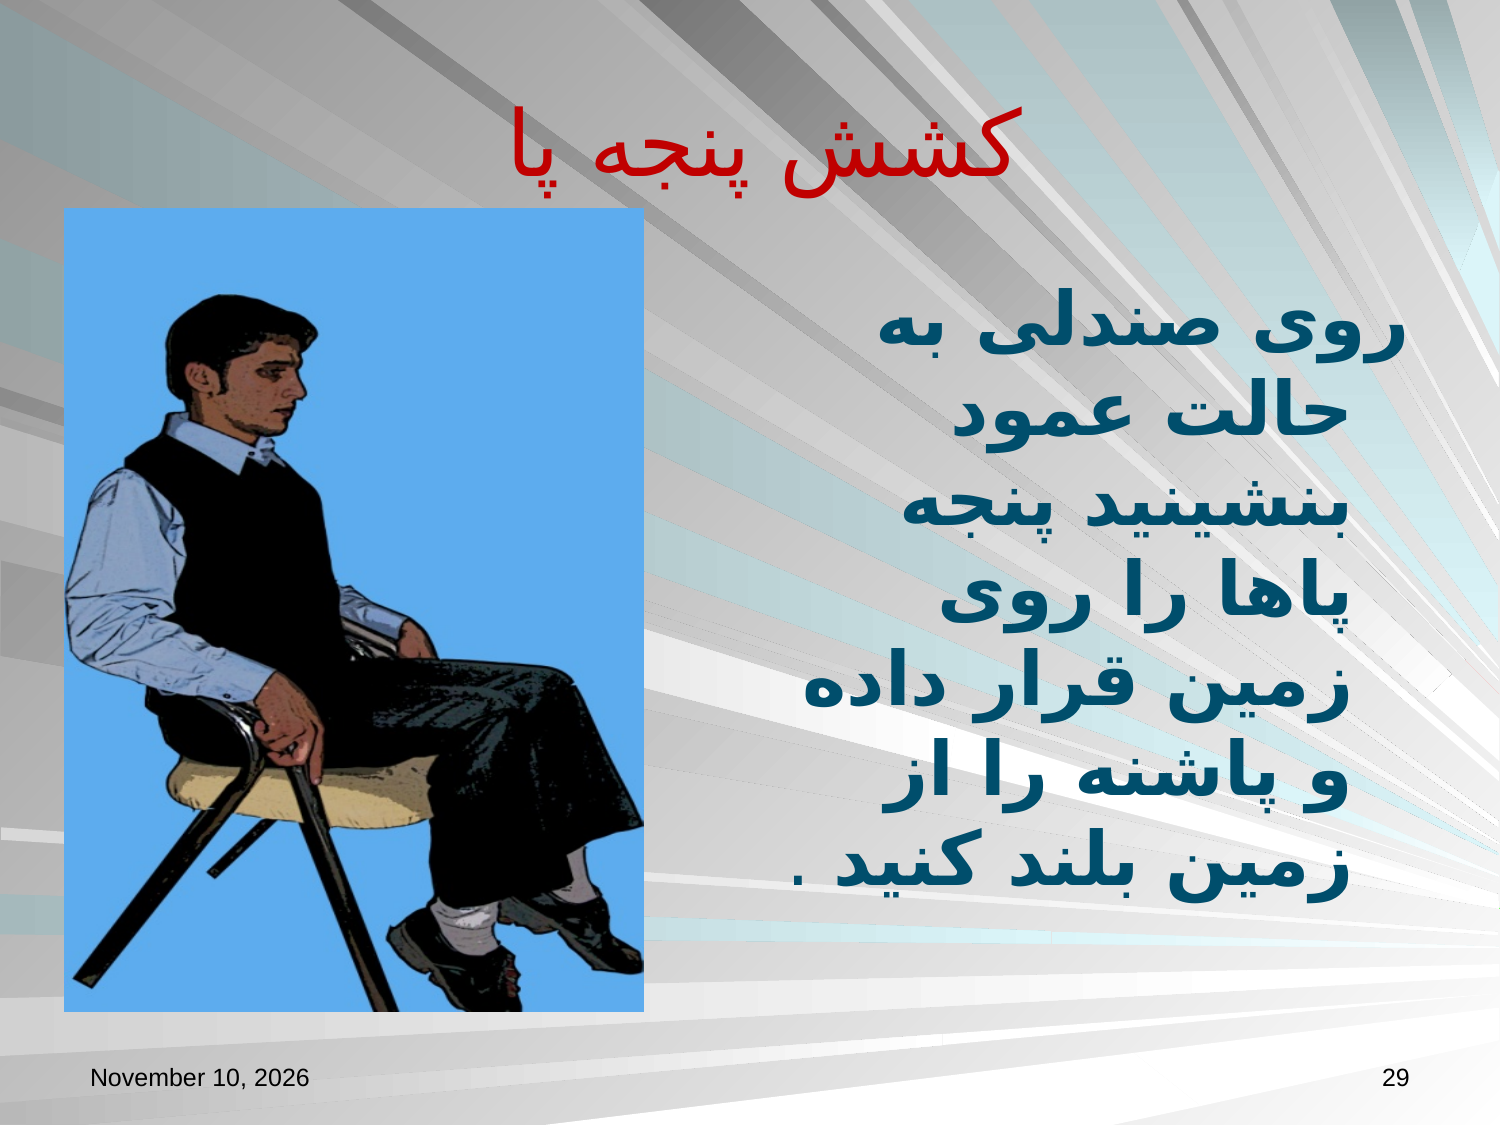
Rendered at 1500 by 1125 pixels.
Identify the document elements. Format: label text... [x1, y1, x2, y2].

slide_number 29 [1074, 1023, 1426, 1100]
title کشش پنجه پا [74, 45, 1426, 234]
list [64, 207, 644, 1012]
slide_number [74, 1023, 426, 1100]
list روی صندلی به حالت عمود بنشینید پنجه پاها را روی زمین قرار داده و پاشنه را از زمین بلند کنید . [762, 262, 1426, 1006]
